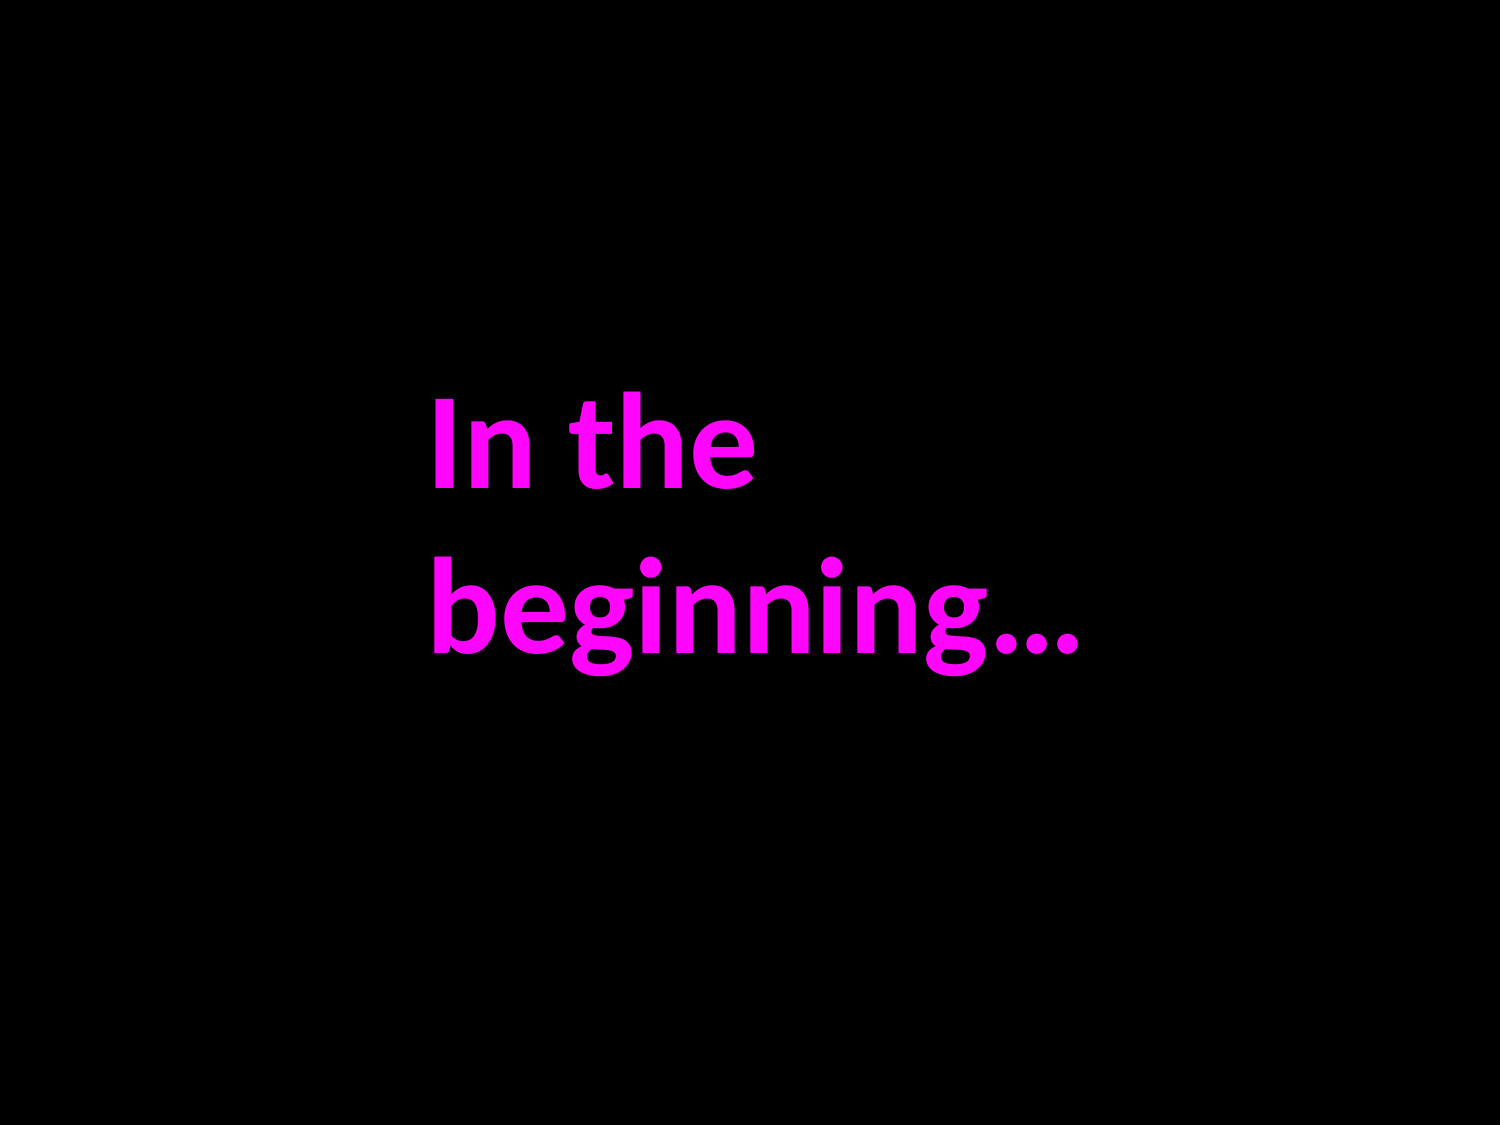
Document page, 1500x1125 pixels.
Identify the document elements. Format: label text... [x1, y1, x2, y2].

text_box In the beginning… [411, 343, 1192, 689]
